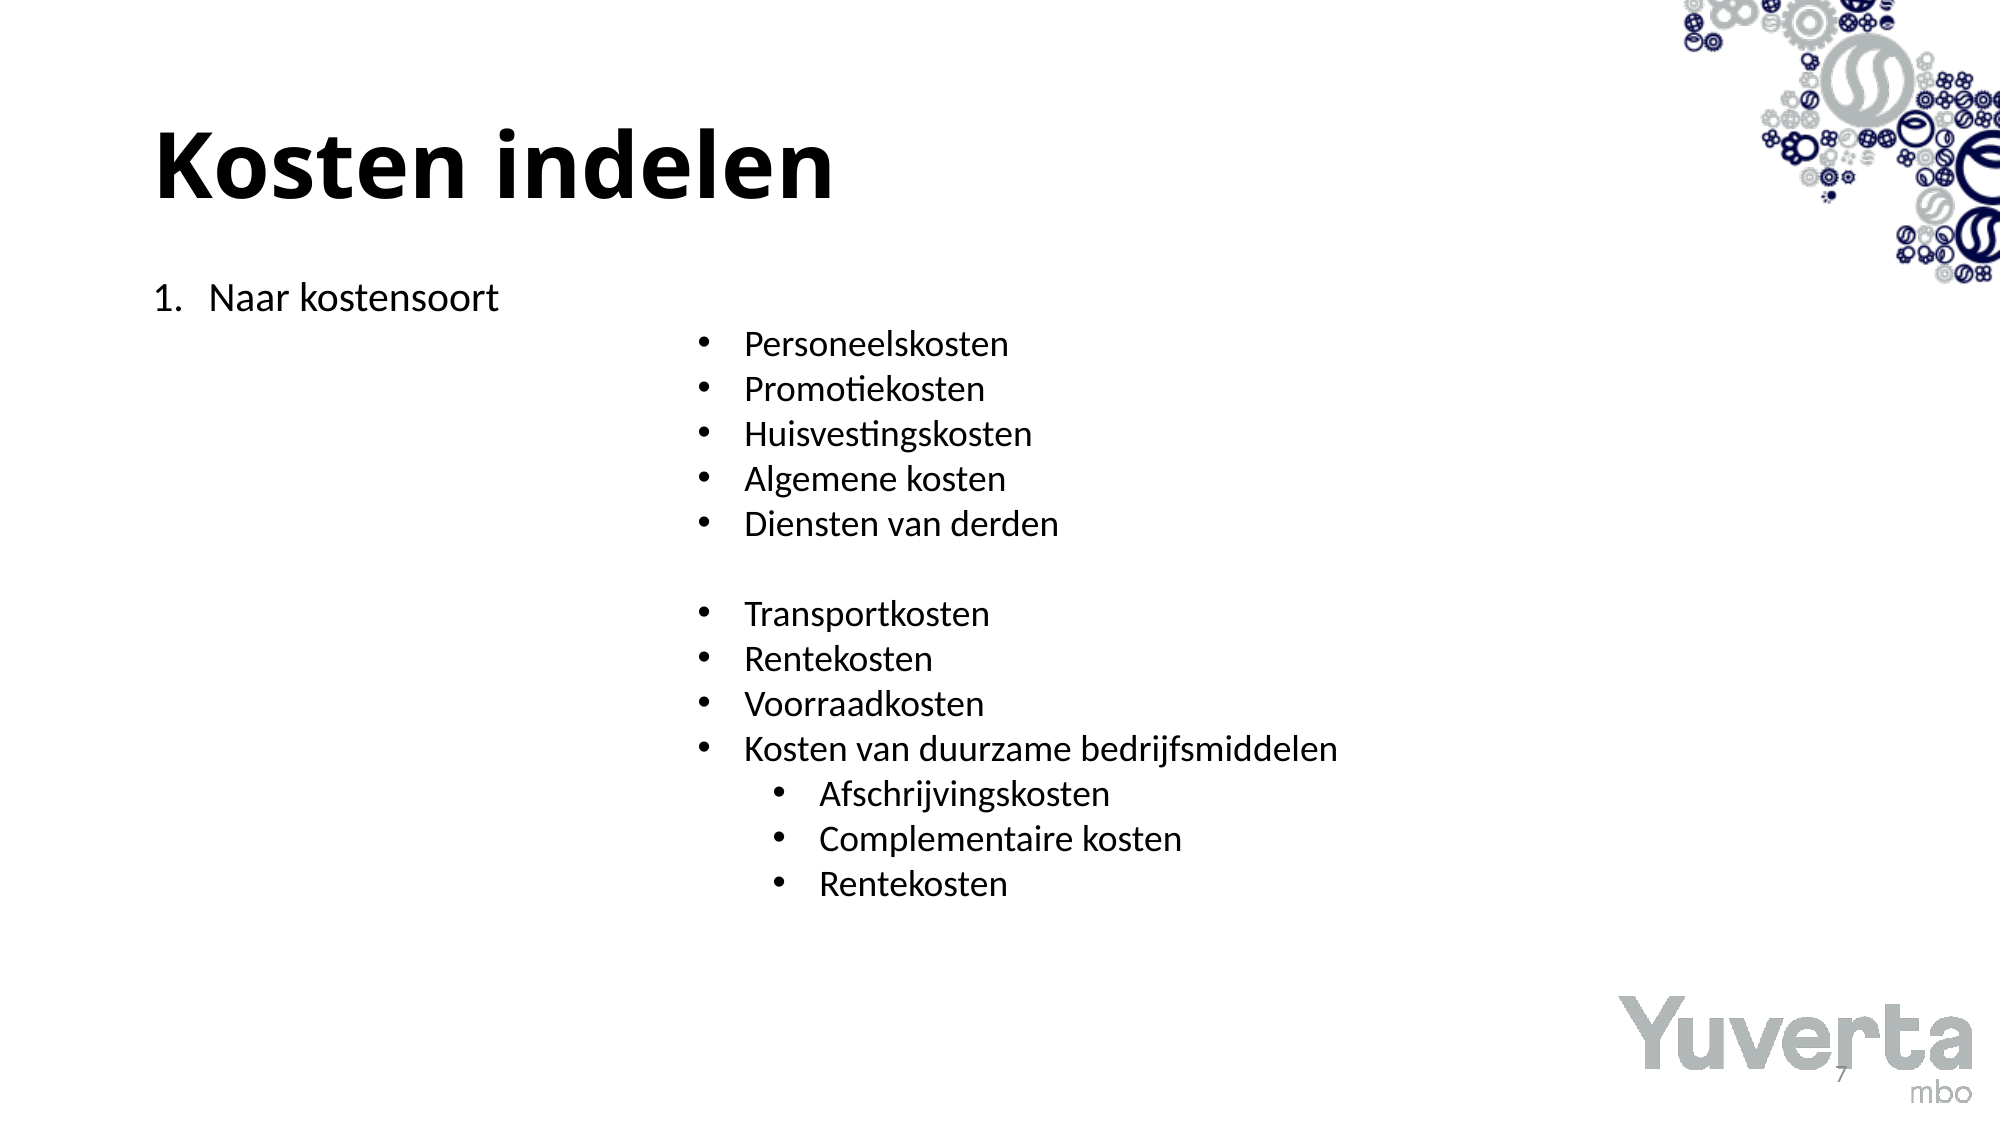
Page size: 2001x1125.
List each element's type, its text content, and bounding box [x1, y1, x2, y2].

text_box Personeelskosten Promotiekosten Huisvestingskosten Algemene kosten Diensten van derden Transportkosten Rentekosten Voorraadkosten Kosten van duurzame bedrijfsmiddelen Afschrijvingskosten Complementaire kosten Rentekosten [682, 311, 1684, 1002]
slide_number 7 [1412, 1042, 1863, 1103]
picture [0, 0, 2000, 1125]
text_box Naar kostensoort [137, 262, 1139, 377]
title Kosten indelen [137, 59, 1863, 278]
